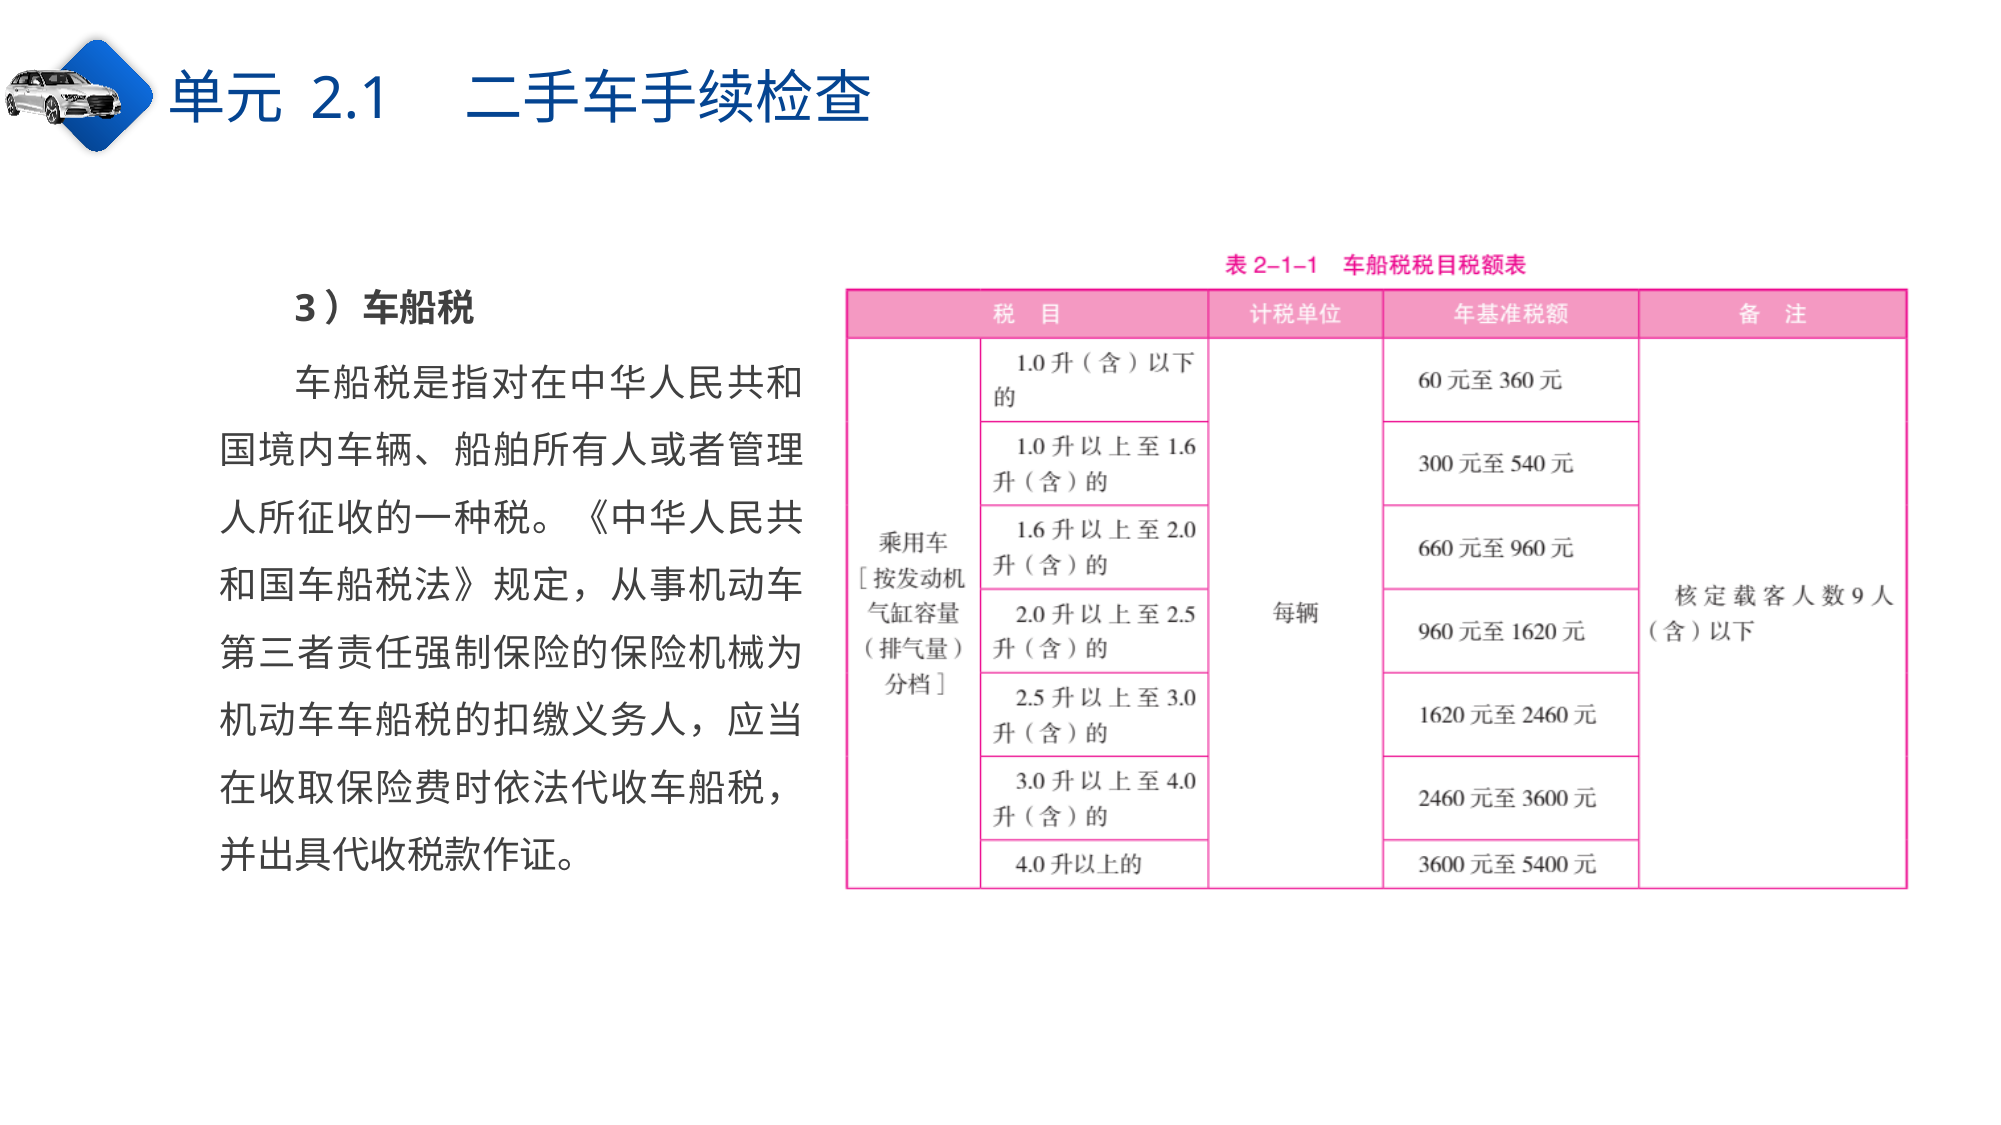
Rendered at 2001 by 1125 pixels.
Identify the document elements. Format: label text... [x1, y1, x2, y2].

text_box 3）车船税 [204, 254, 832, 337]
picture [832, 228, 1918, 896]
text_box 车船税是指对在中华人民共和国境内车辆、船舶所有人或者管理人所征收的一种税。《中华人民共和国车船税法》规定，从事机动车第三者责任强制保险的保险机械为机动车车船税的扣缴义务人，应当在收取保险费时依法代收车船税，并出具代收税款作证。 [204, 337, 819, 884]
text_box 单元 2.1 二手车手续检查 [152, 52, 888, 138]
picture [0, 31, 125, 157]
